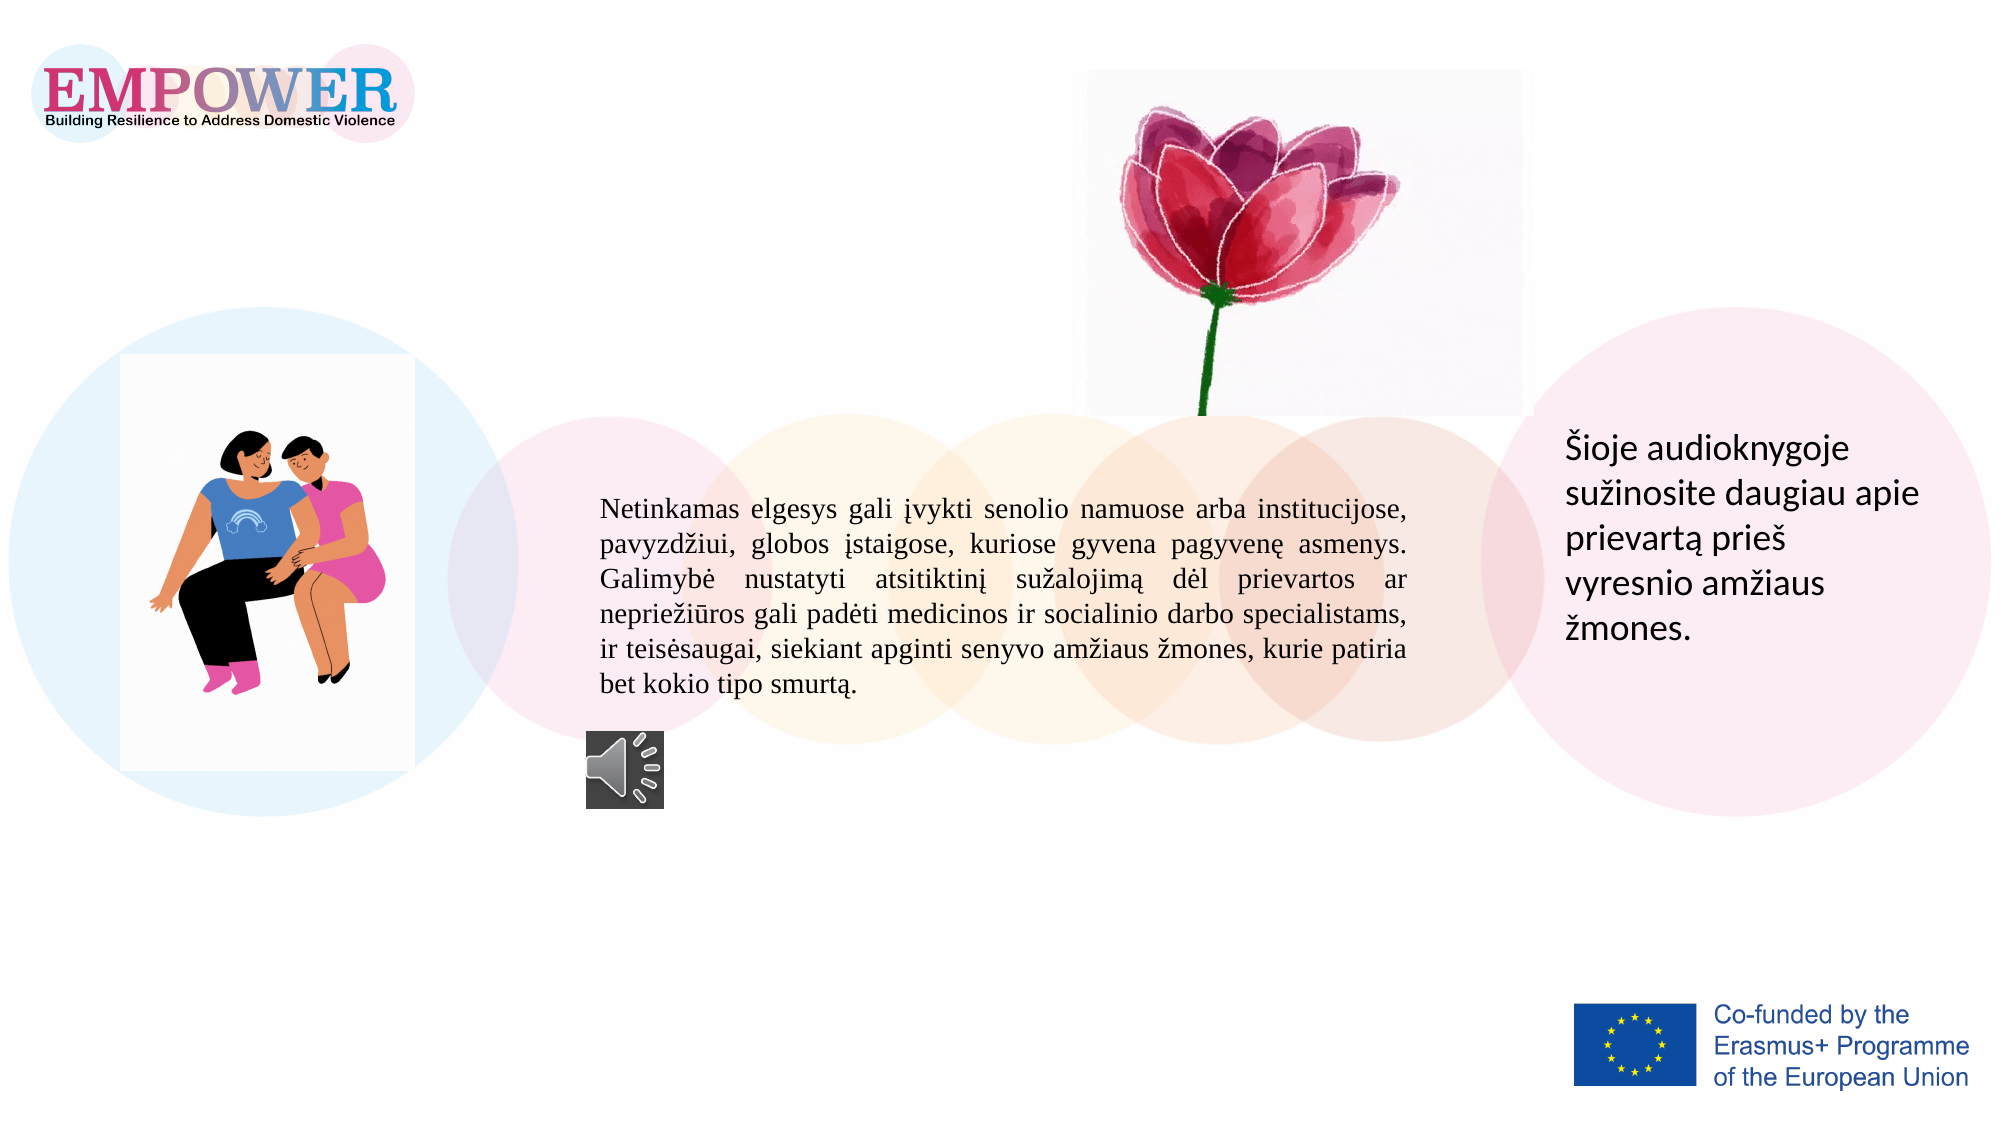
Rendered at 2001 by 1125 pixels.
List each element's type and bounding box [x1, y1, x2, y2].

text_box [1550, 979, 2000, 1109]
picture [31, 44, 415, 143]
picture [8, 69, 1992, 817]
